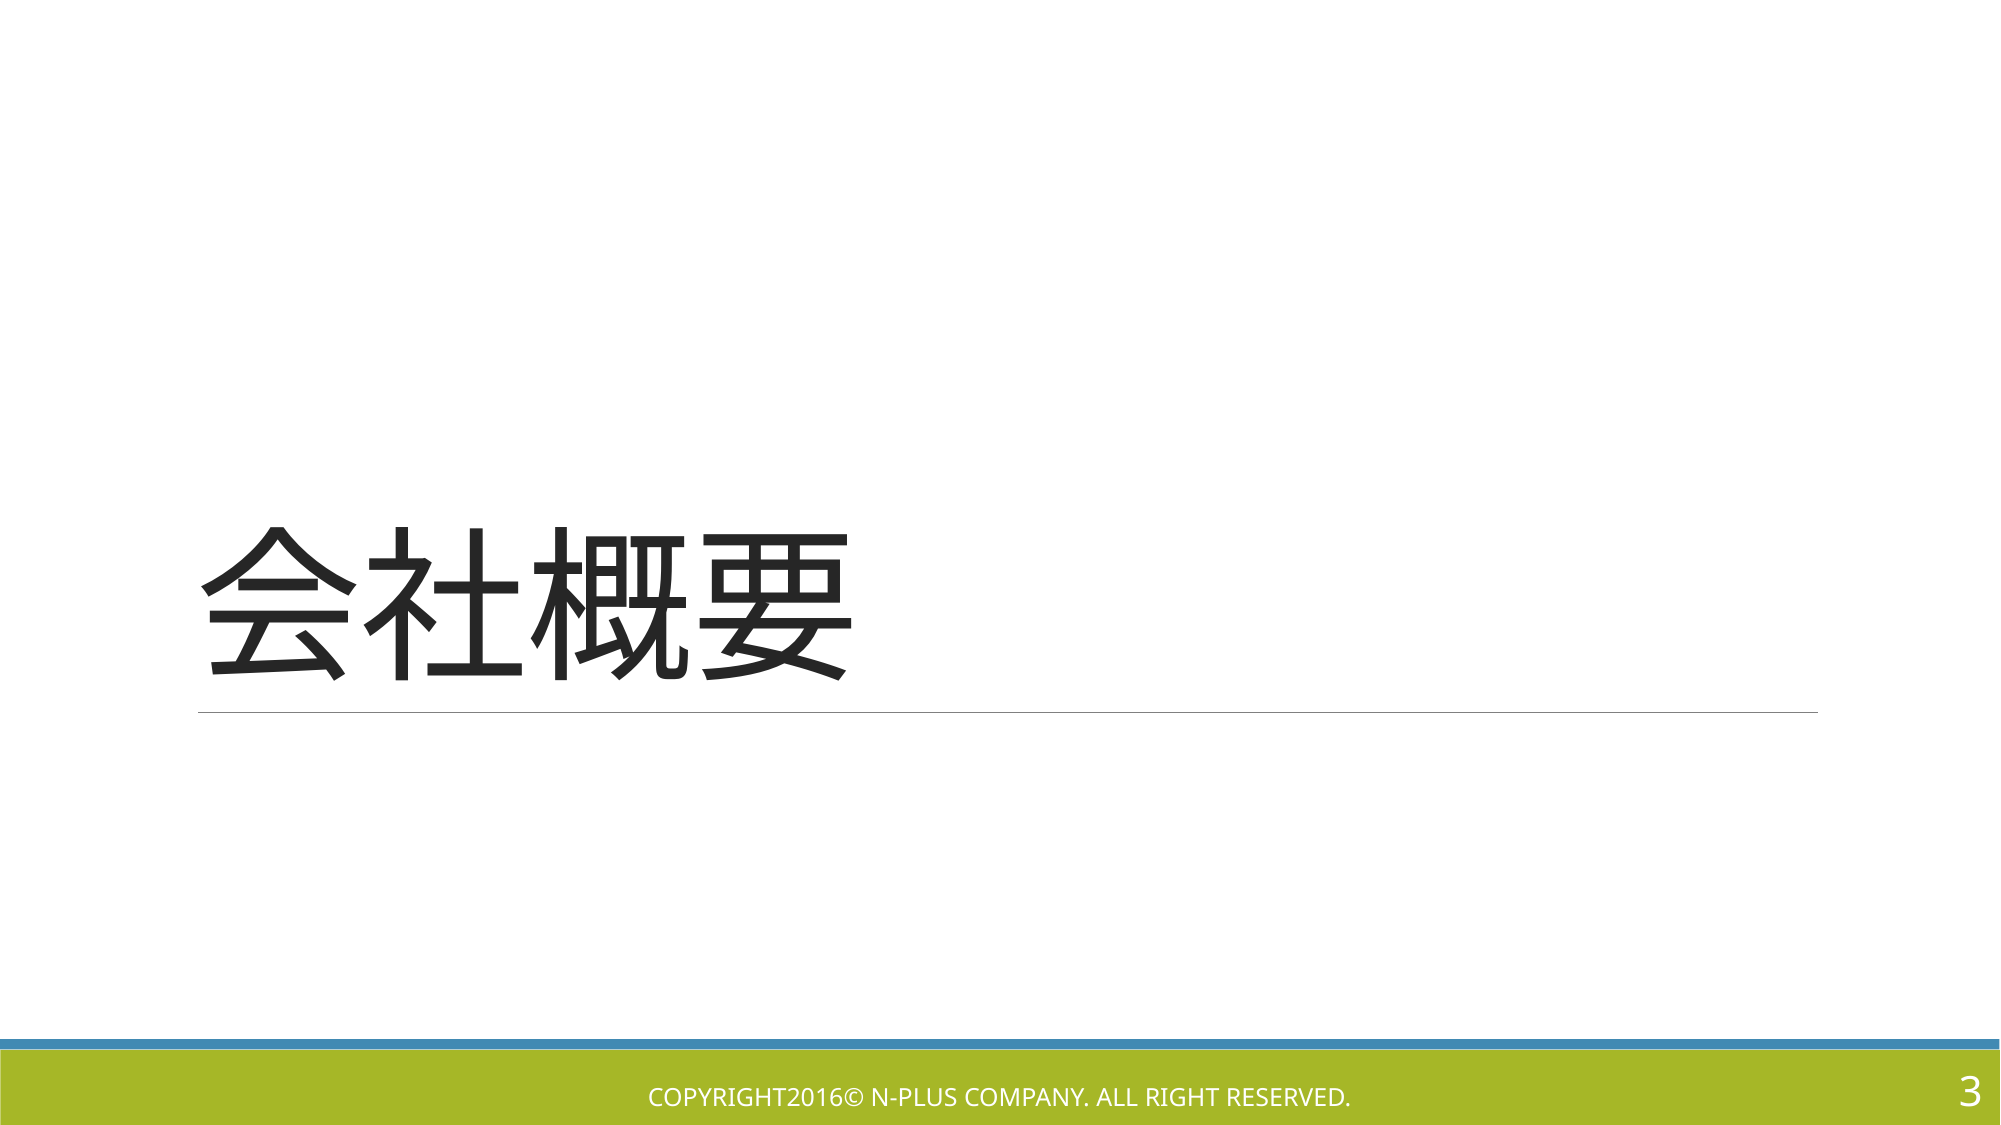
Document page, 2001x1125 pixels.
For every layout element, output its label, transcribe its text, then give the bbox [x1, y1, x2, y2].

title 会社概要 [180, 124, 1830, 710]
slide_number 3 [1782, 1063, 1998, 1124]
footer Copyright2016© N-Plus Company. All right reserved. [604, 1066, 1396, 1125]
